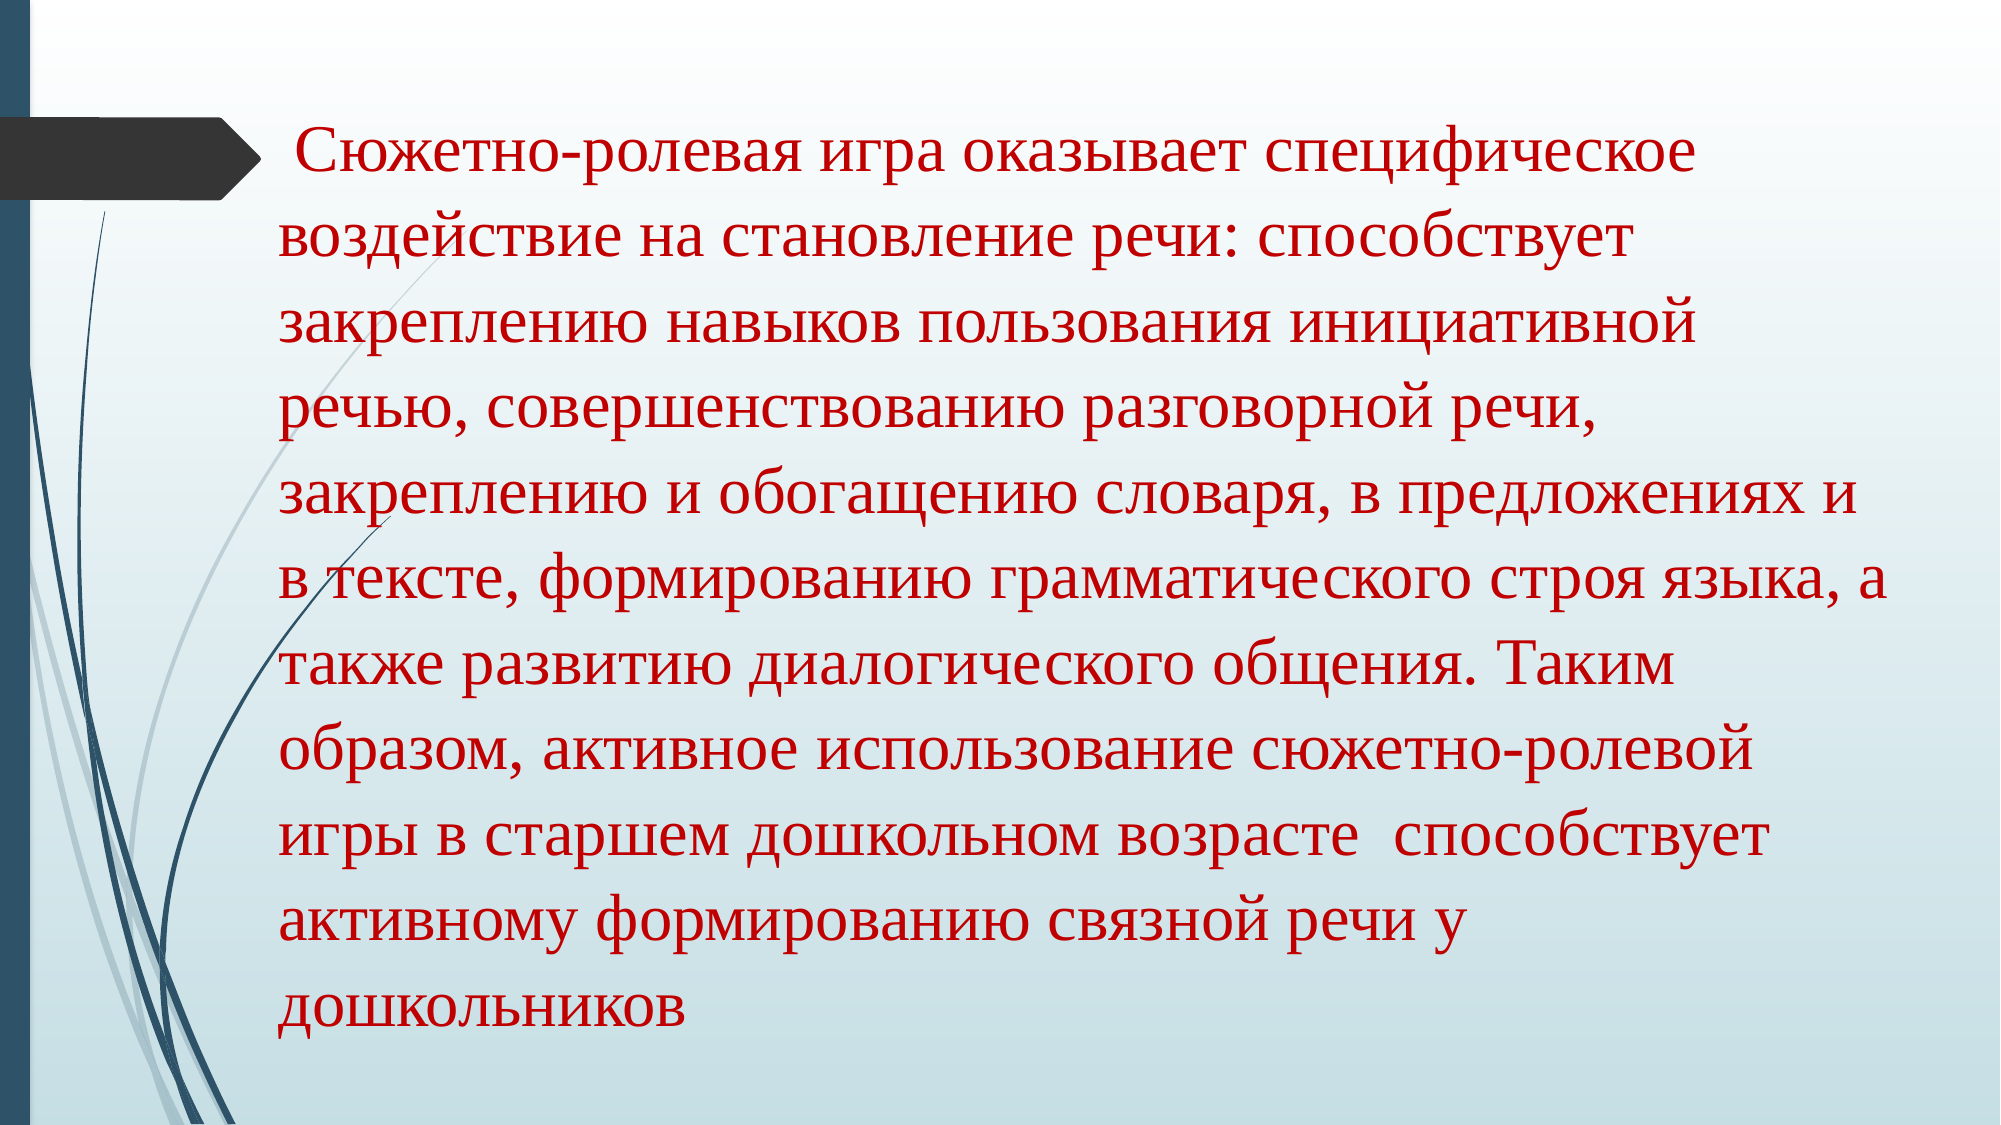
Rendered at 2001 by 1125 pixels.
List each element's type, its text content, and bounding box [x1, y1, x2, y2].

text_box Сюжетно-ролевая игра оказывает специфическое воздействие на становление речи: способствует закреплению навыков пользования инициативной речью, совершенствованию разговорной речи, закреплению и обогащению словаря, в предложениях и в тексте, формированию грамматического строя языка, а также развитию диалогического общения. Таким образом, активное использование сюжетно-ролевой игры в старшем дошкольном возрасте способствует активному формированию связной речи у дошкольников [263, 91, 1906, 1047]
